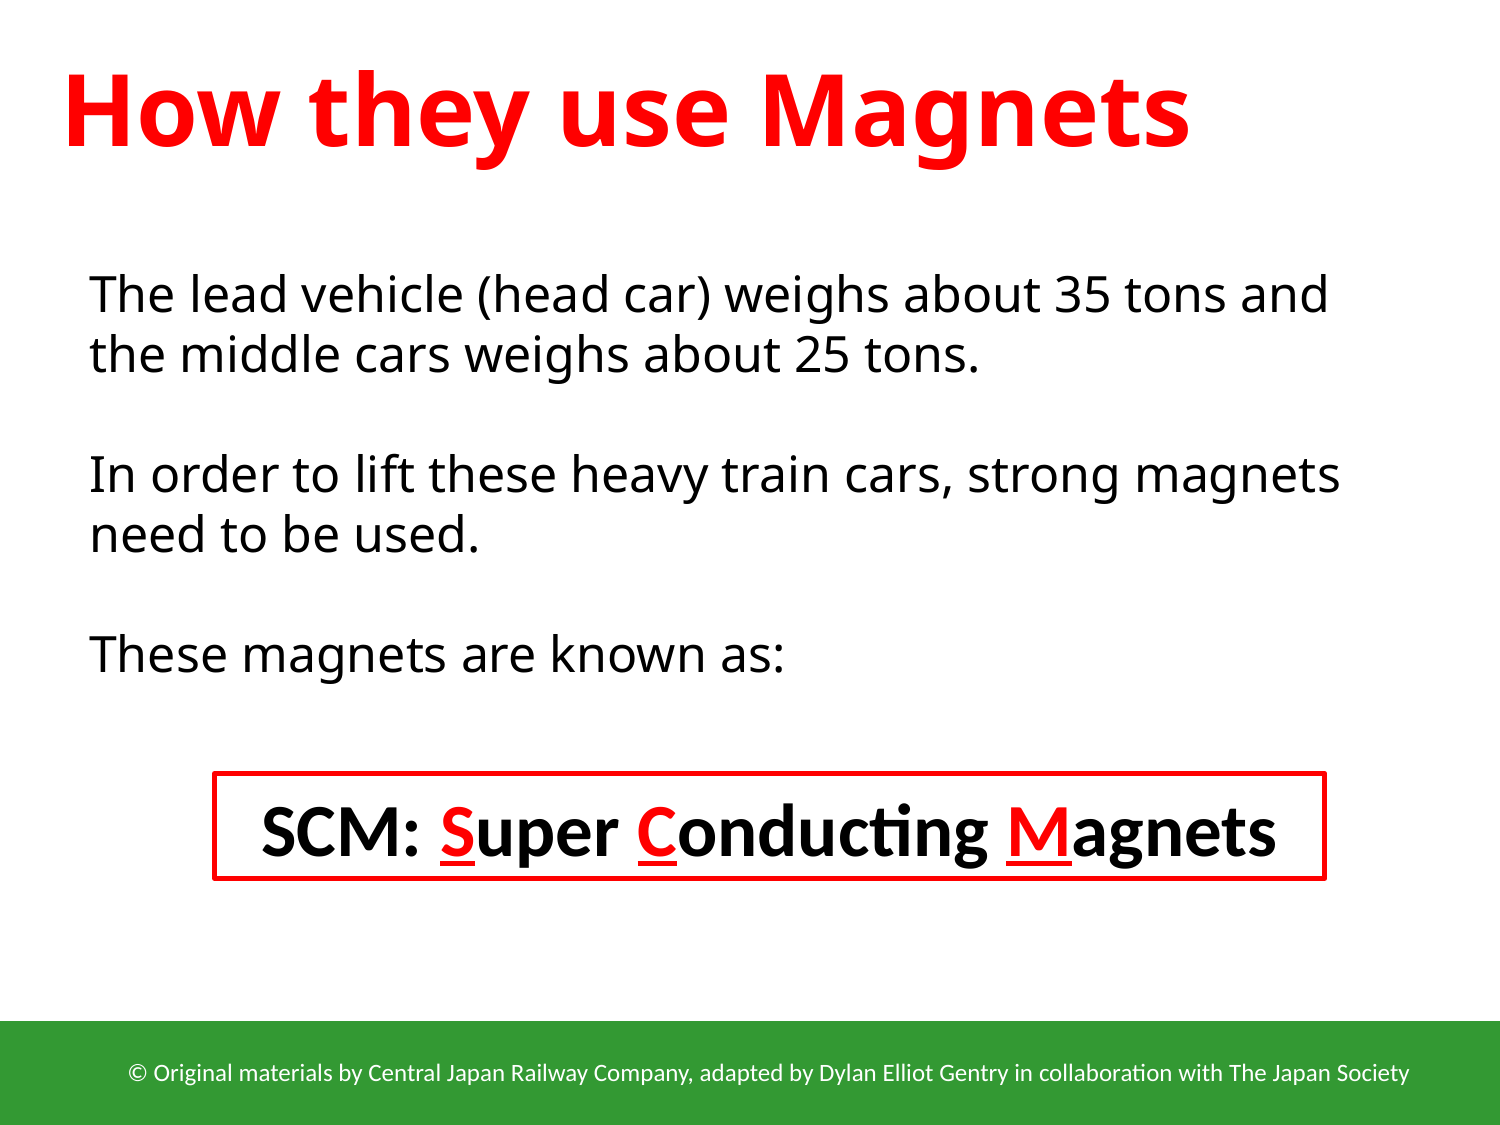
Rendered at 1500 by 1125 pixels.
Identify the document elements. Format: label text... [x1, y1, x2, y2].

footer © Original materials by Central Japan Railway Company, adapted by Dylan Elliot Gentry in collaboration with The Japan Society [17, 1041, 1500, 1103]
text_box [0, 1021, 1500, 1125]
text_box SCM: Super Conducting Magnets [214, 773, 1325, 879]
text_box How they use Magnets [45, 39, 1237, 175]
text_box The lead vehicle (head car) weighs about 35 tons and the middle cars weighs about 25 tons. In order to lift these heavy train cars, strong magnets need to be used. These magnets are known as: [74, 254, 1410, 690]
